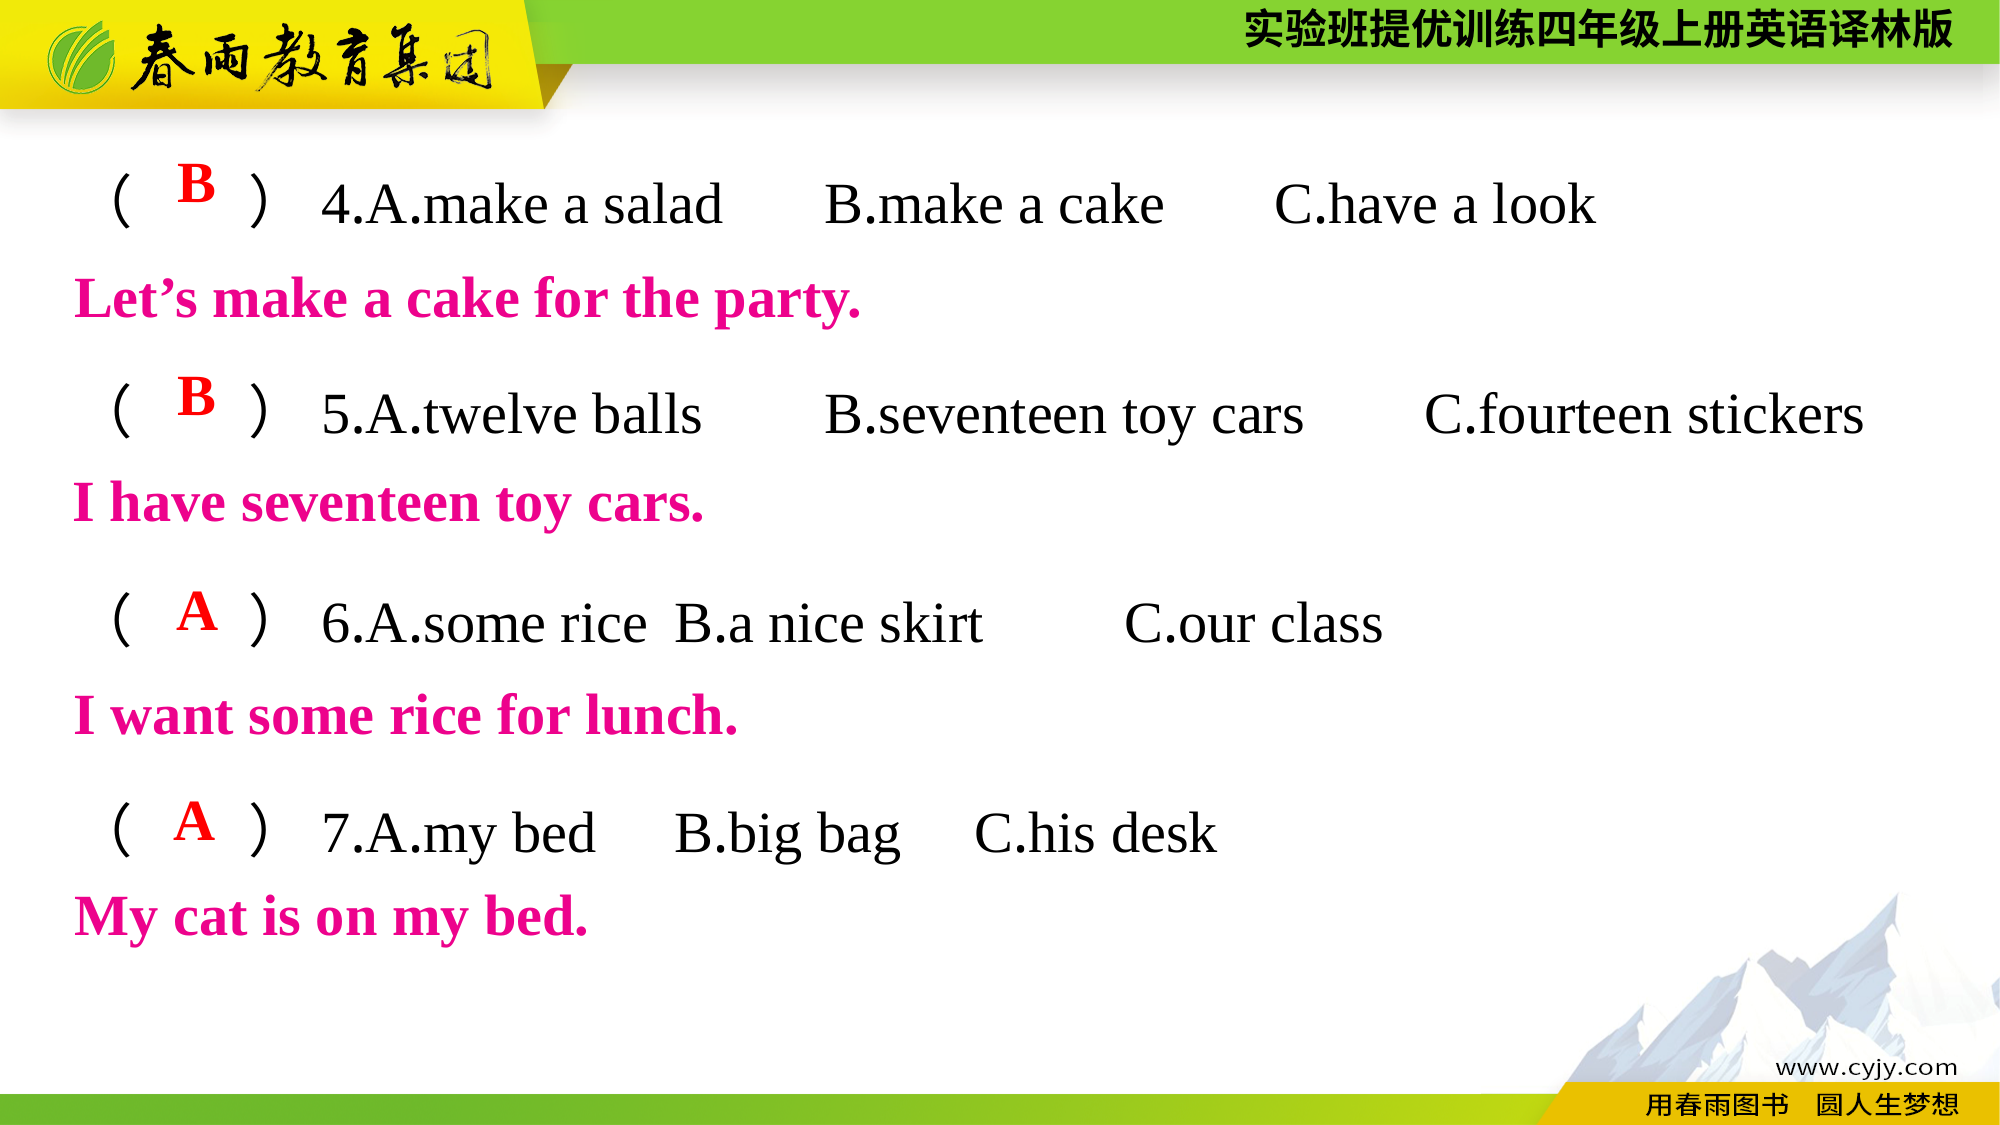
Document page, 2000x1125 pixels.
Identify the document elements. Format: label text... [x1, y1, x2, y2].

text_box A [159, 775, 231, 860]
picture [0, 0, 2000, 1125]
text_box B [162, 137, 231, 222]
text_box I want some rice for lunch. [58, 668, 755, 754]
text_box A [161, 564, 234, 650]
text_box Let’s make a cake for the party. [59, 252, 878, 337]
text_box I have seventeen toy cars. [58, 456, 721, 541]
list （ ）4.A.make a salad B.make a cake C.have a look （ ）5.A.twelve balls B.seventeen toy cars C.fourteen stickers （ ）6.A.some rice B.a nice skirt C.our class （ ）7.A.my bed B.big bag C.his desk [59, 122, 1944, 880]
text_box My cat is on my bed. [60, 869, 605, 955]
text_box B [162, 349, 231, 435]
